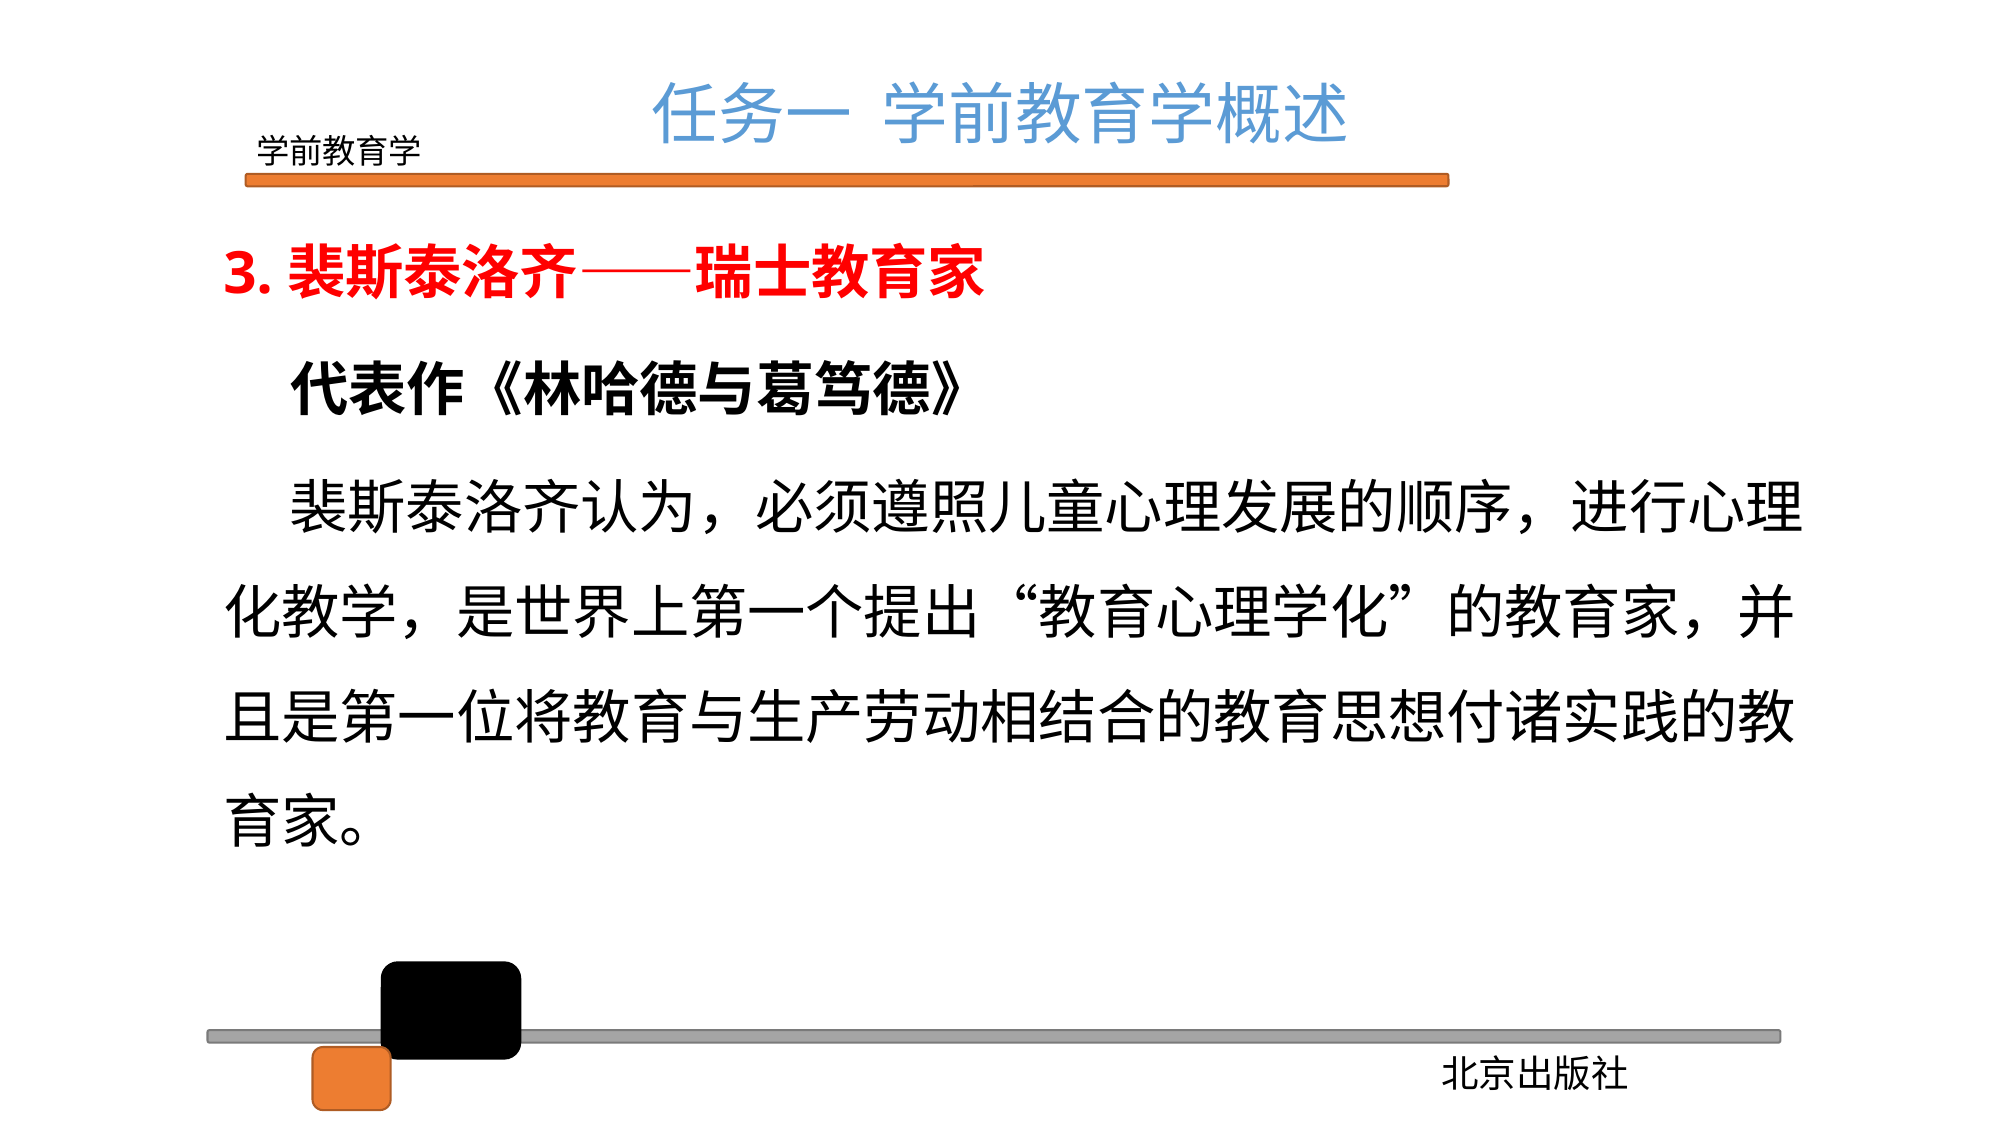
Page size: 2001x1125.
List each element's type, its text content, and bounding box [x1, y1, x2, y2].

text_box 3.裴斯泰洛齐——瑞士教育家 代表作《林哈德与葛笃德》 裴斯泰洛齐认为，必须遵照儿童心理发展的顺序，进行心理化教学，是世界上第一个提出“教育心理学化”的教育家，并且是第一位将教育与生产劳动相结合的教育思想付诸实践的教育家。 [208, 192, 1864, 967]
text_box 任务一 学前教育学概述 [636, 64, 1365, 160]
